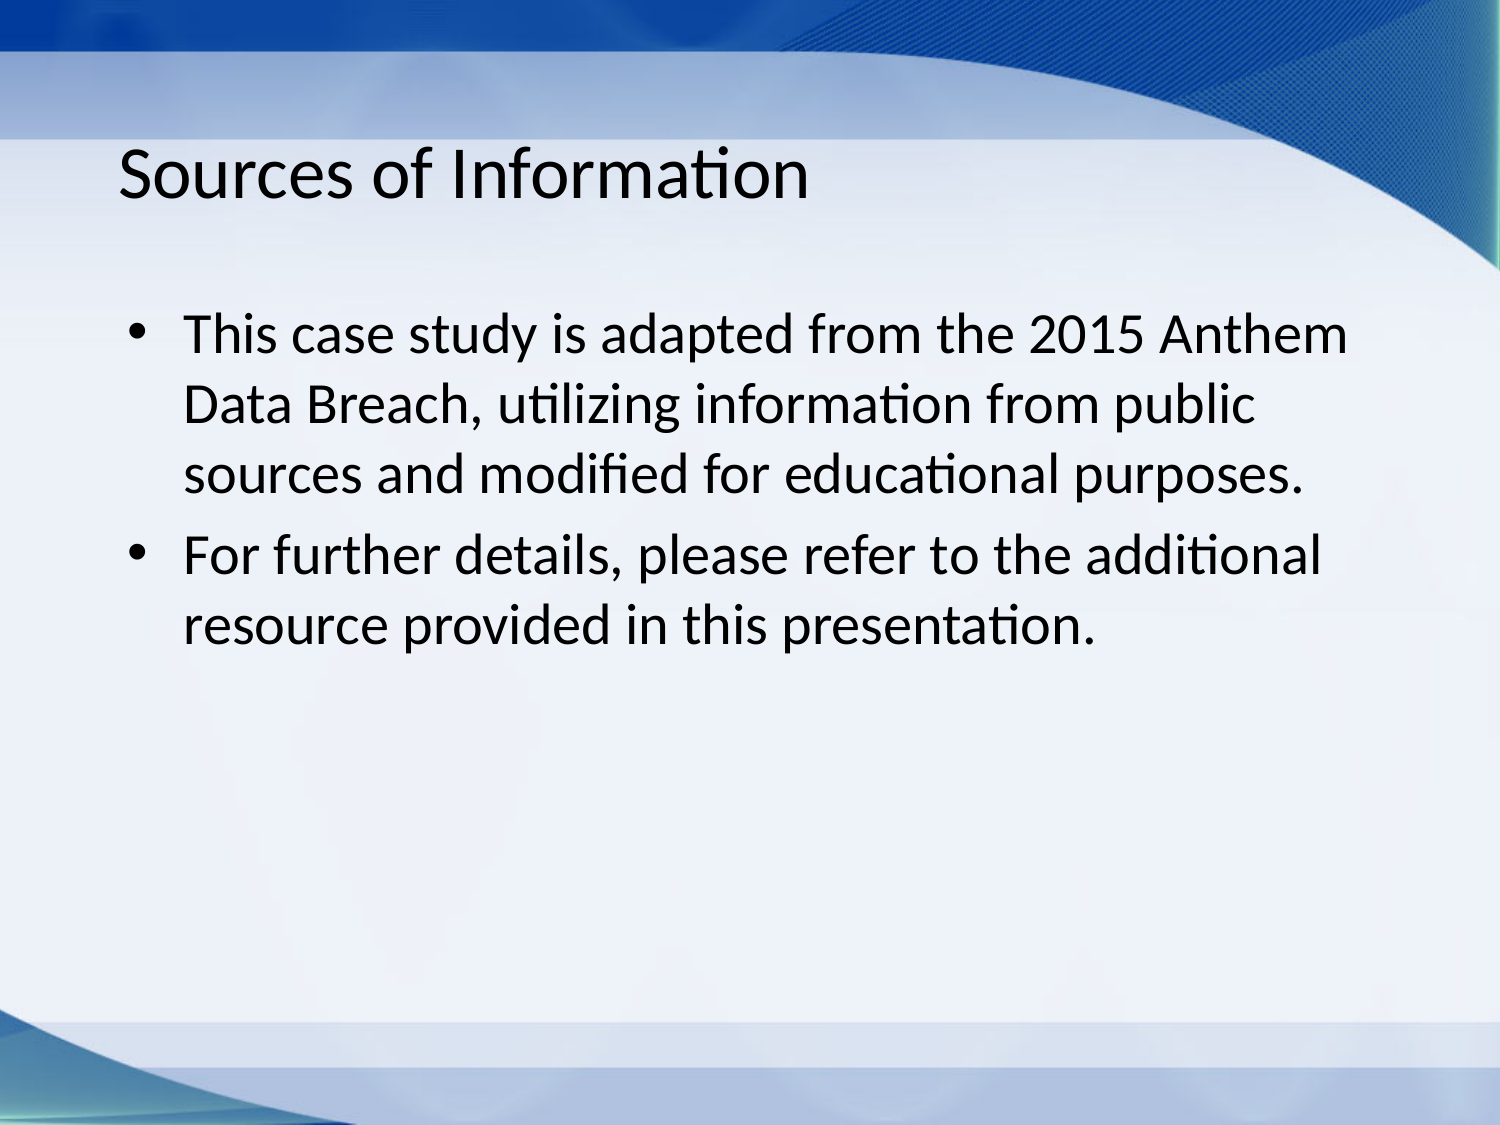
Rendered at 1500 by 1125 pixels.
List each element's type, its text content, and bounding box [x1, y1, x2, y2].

title Sources of Information [103, 59, 1397, 278]
picture [0, 0, 1500, 1125]
text_box This case study is adapted from the 2015 Anthem Data Breach, utilizing information from public sources and modified for educational purposes. For further details, please refer to the additional resource provided in this presentation. [112, 287, 1388, 963]
